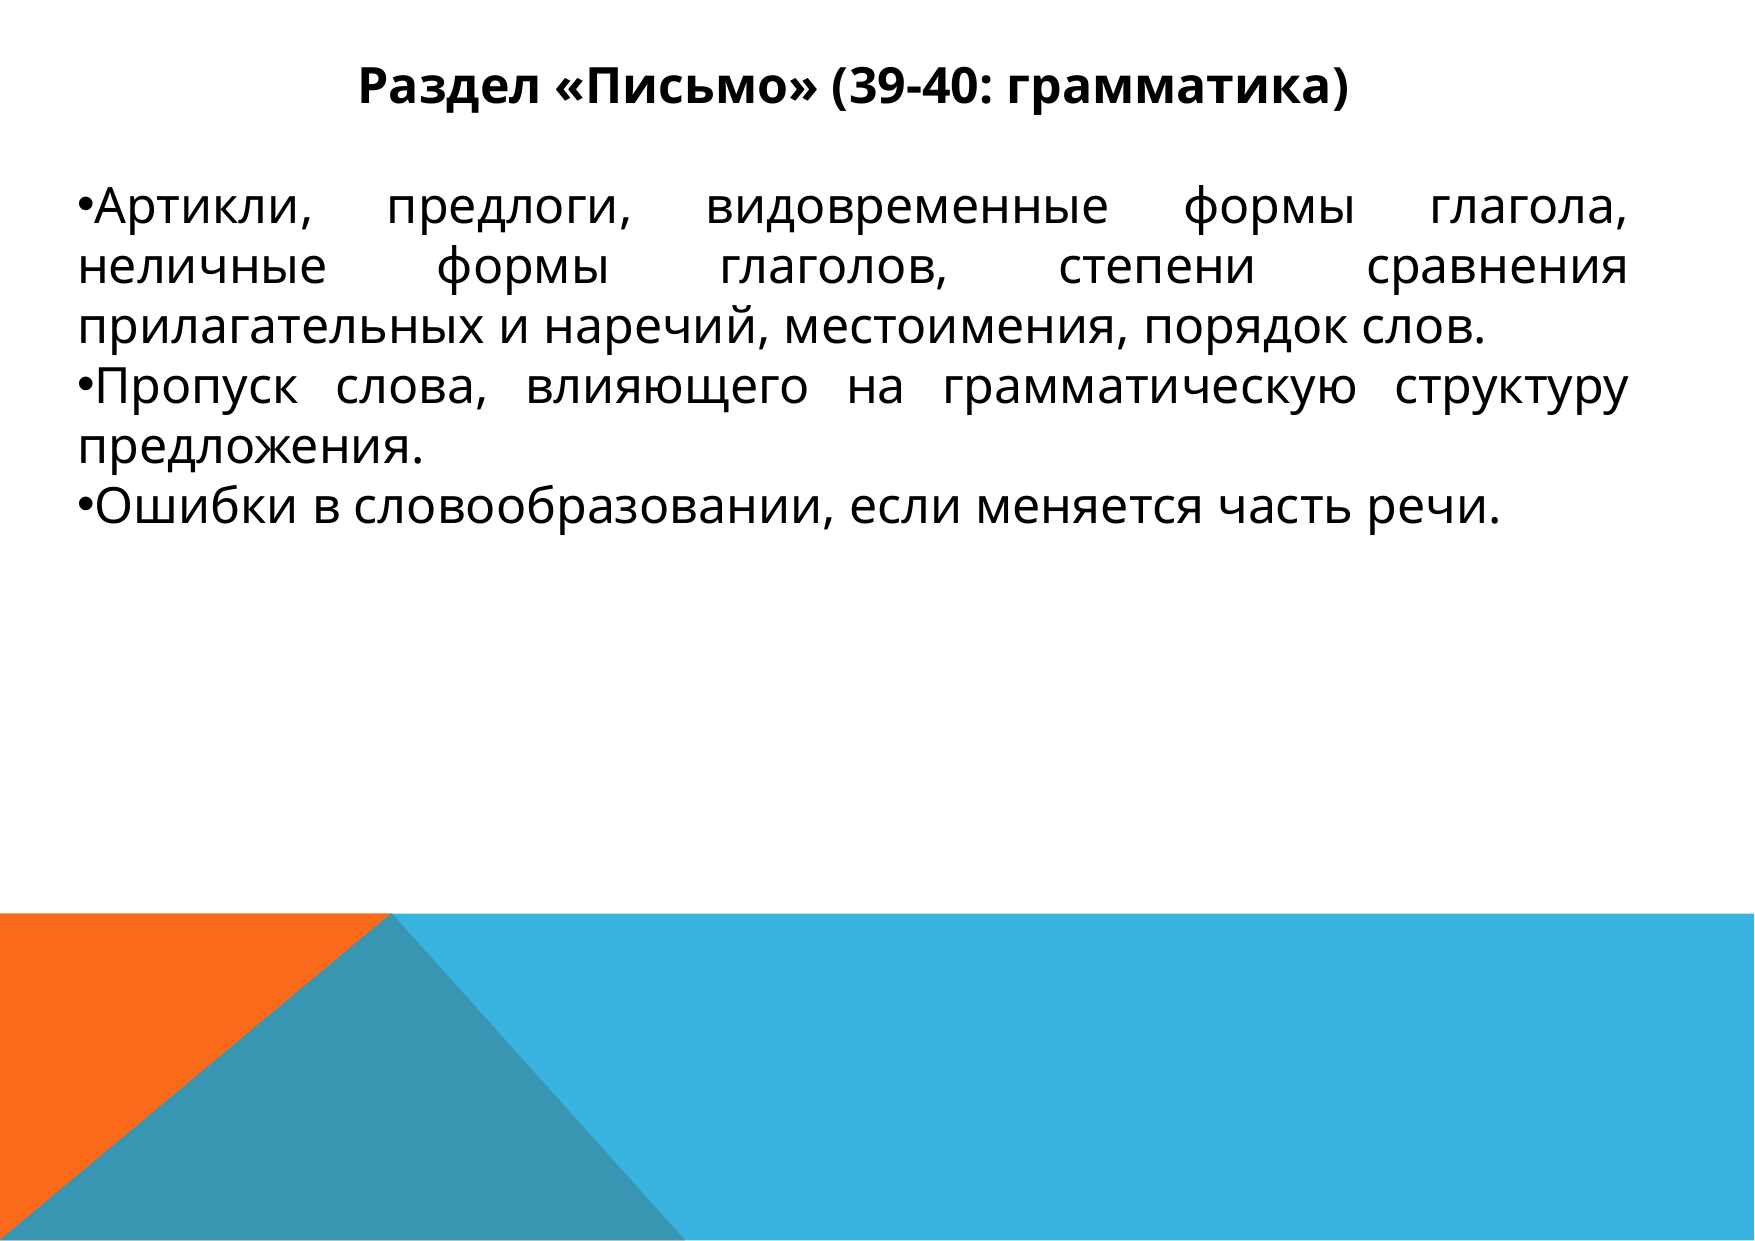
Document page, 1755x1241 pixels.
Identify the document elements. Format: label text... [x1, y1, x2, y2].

text_box Раздел «Письмо» (39-40: грамматика) Артикли, предлоги, видовременные формы глагола, неличные формы глаголов, степени сравнения прилагательных и наречий, местоимения, порядок слов. Пропуск слова, влияющего на грамматическую структуру предложения. Ошибки в словообразовании, если меняется часть речи. [62, 45, 1645, 541]
